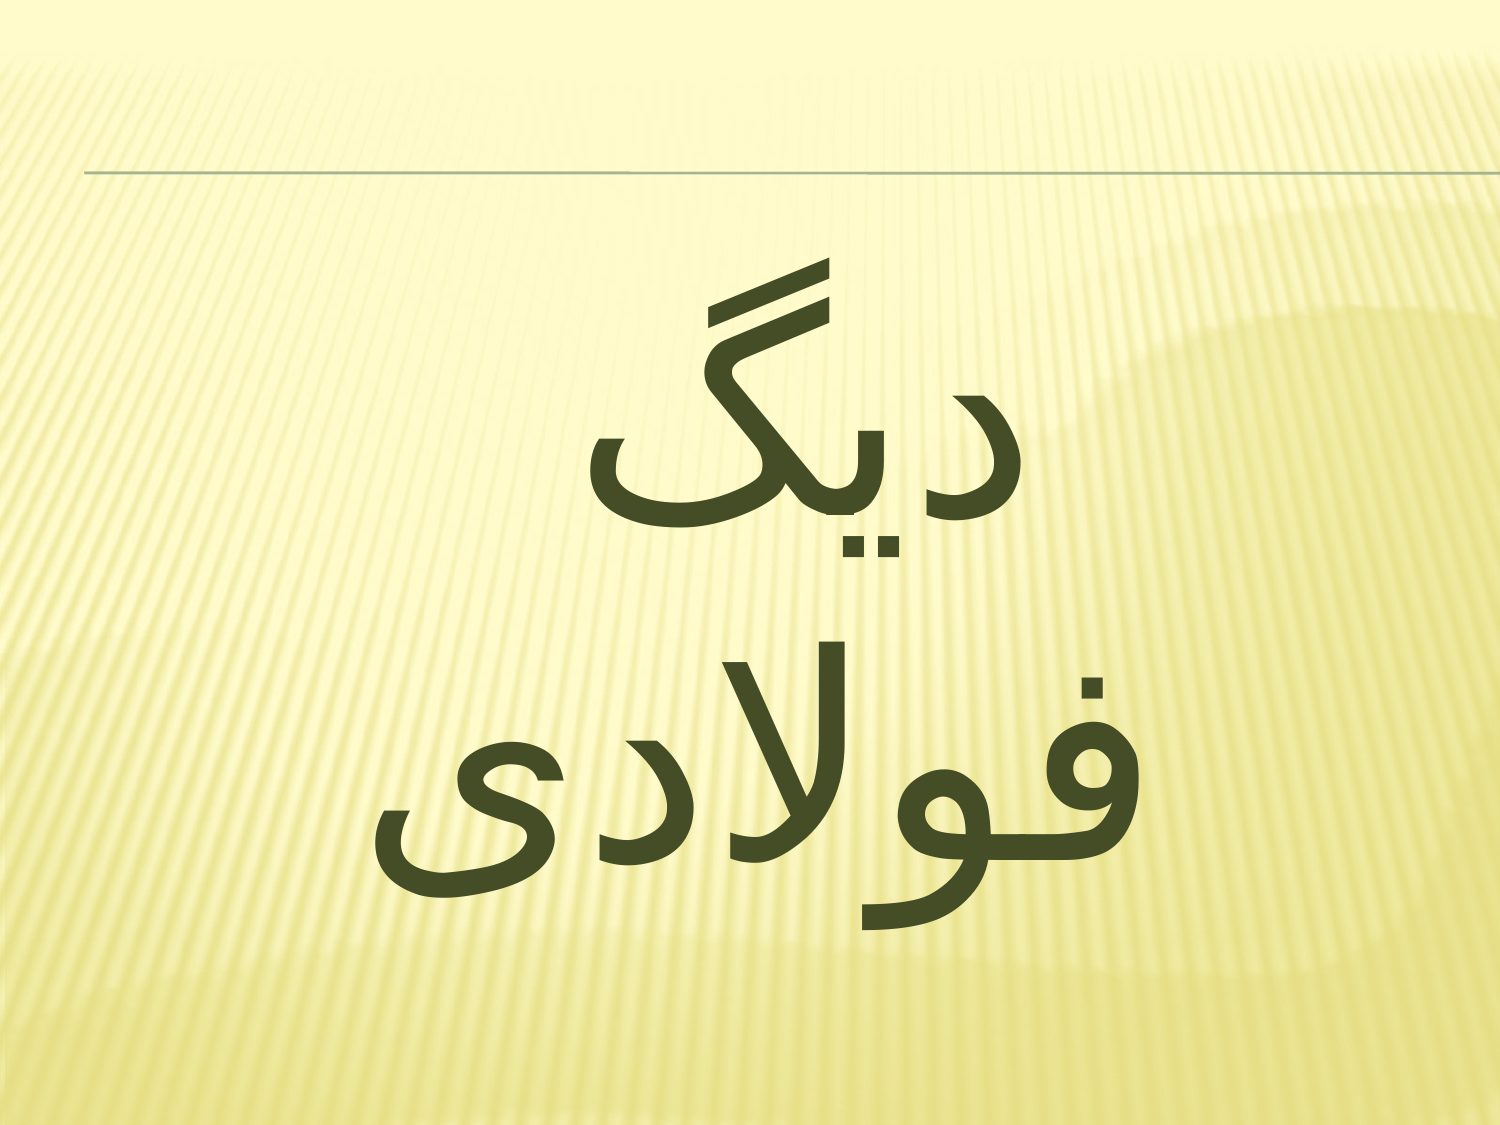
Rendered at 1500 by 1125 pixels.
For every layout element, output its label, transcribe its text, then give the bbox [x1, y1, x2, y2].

title دیگ فولادی [46, 503, 1472, 642]
